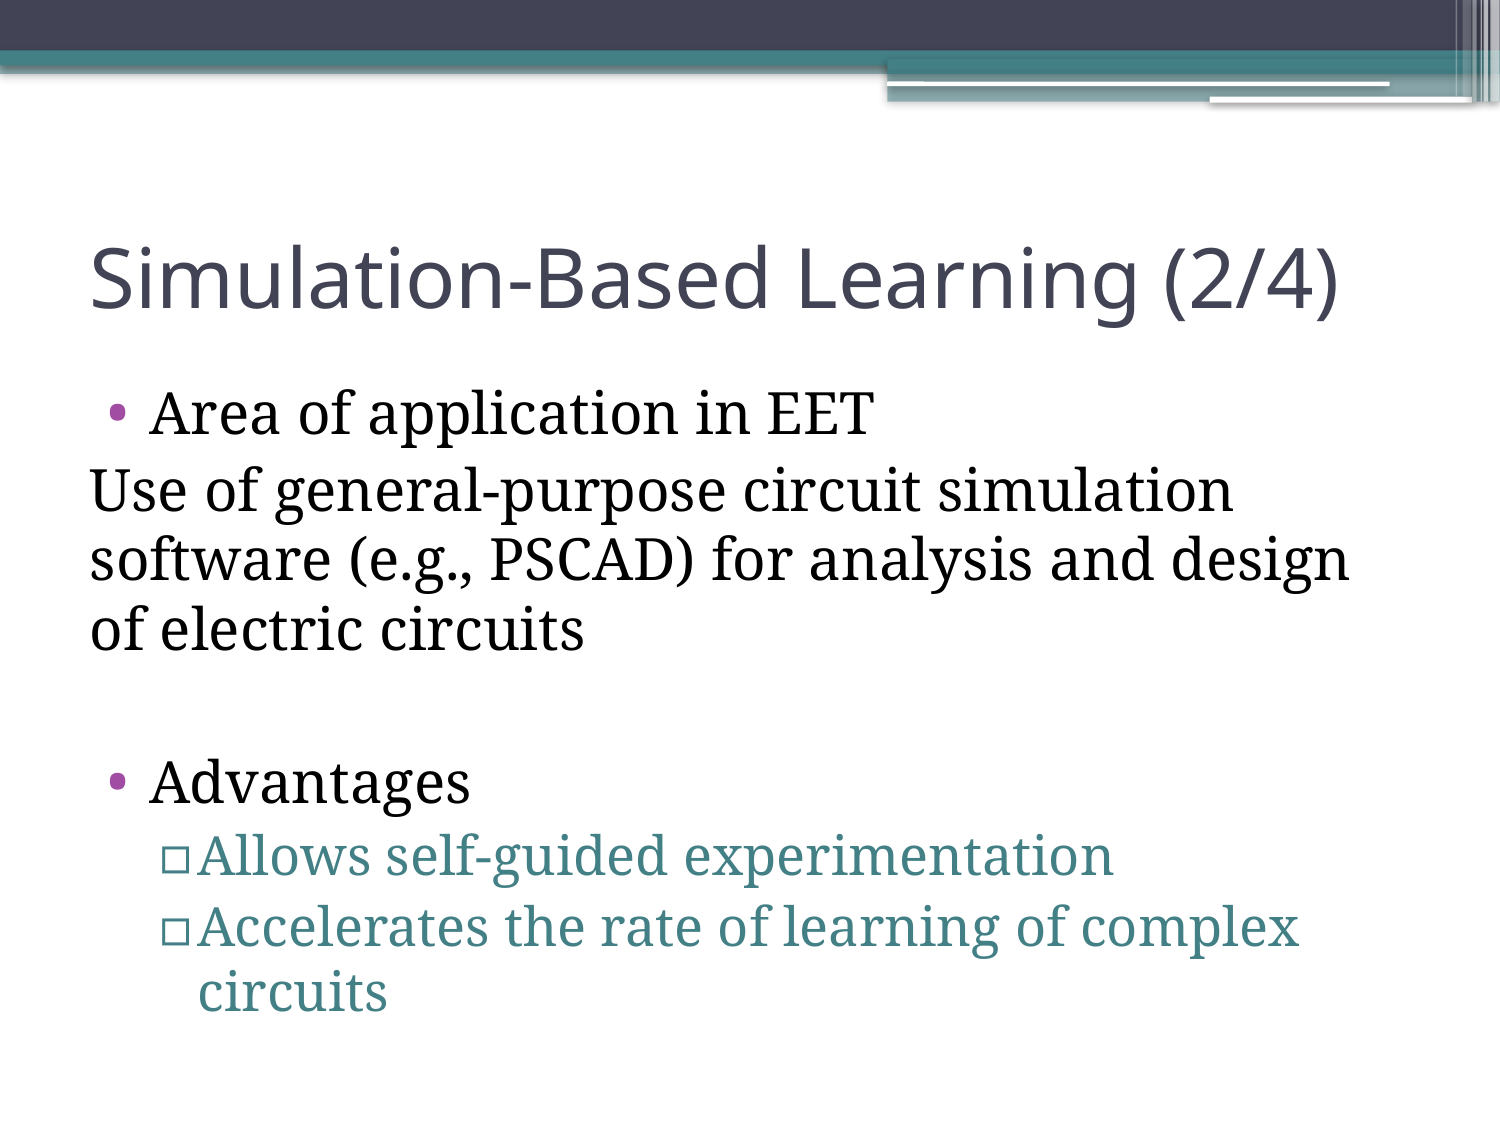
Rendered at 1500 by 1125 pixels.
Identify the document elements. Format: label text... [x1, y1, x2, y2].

list Area of application in EET Use of general-purpose circuit simulation software (e.g., PSCAD) for analysis and design of electric circuits Advantages Allows self-guided experimentation Accelerates the rate of learning of complex circuits [75, 368, 1425, 1079]
title Simulation-Based Learning (2/4) [75, 187, 1425, 363]
